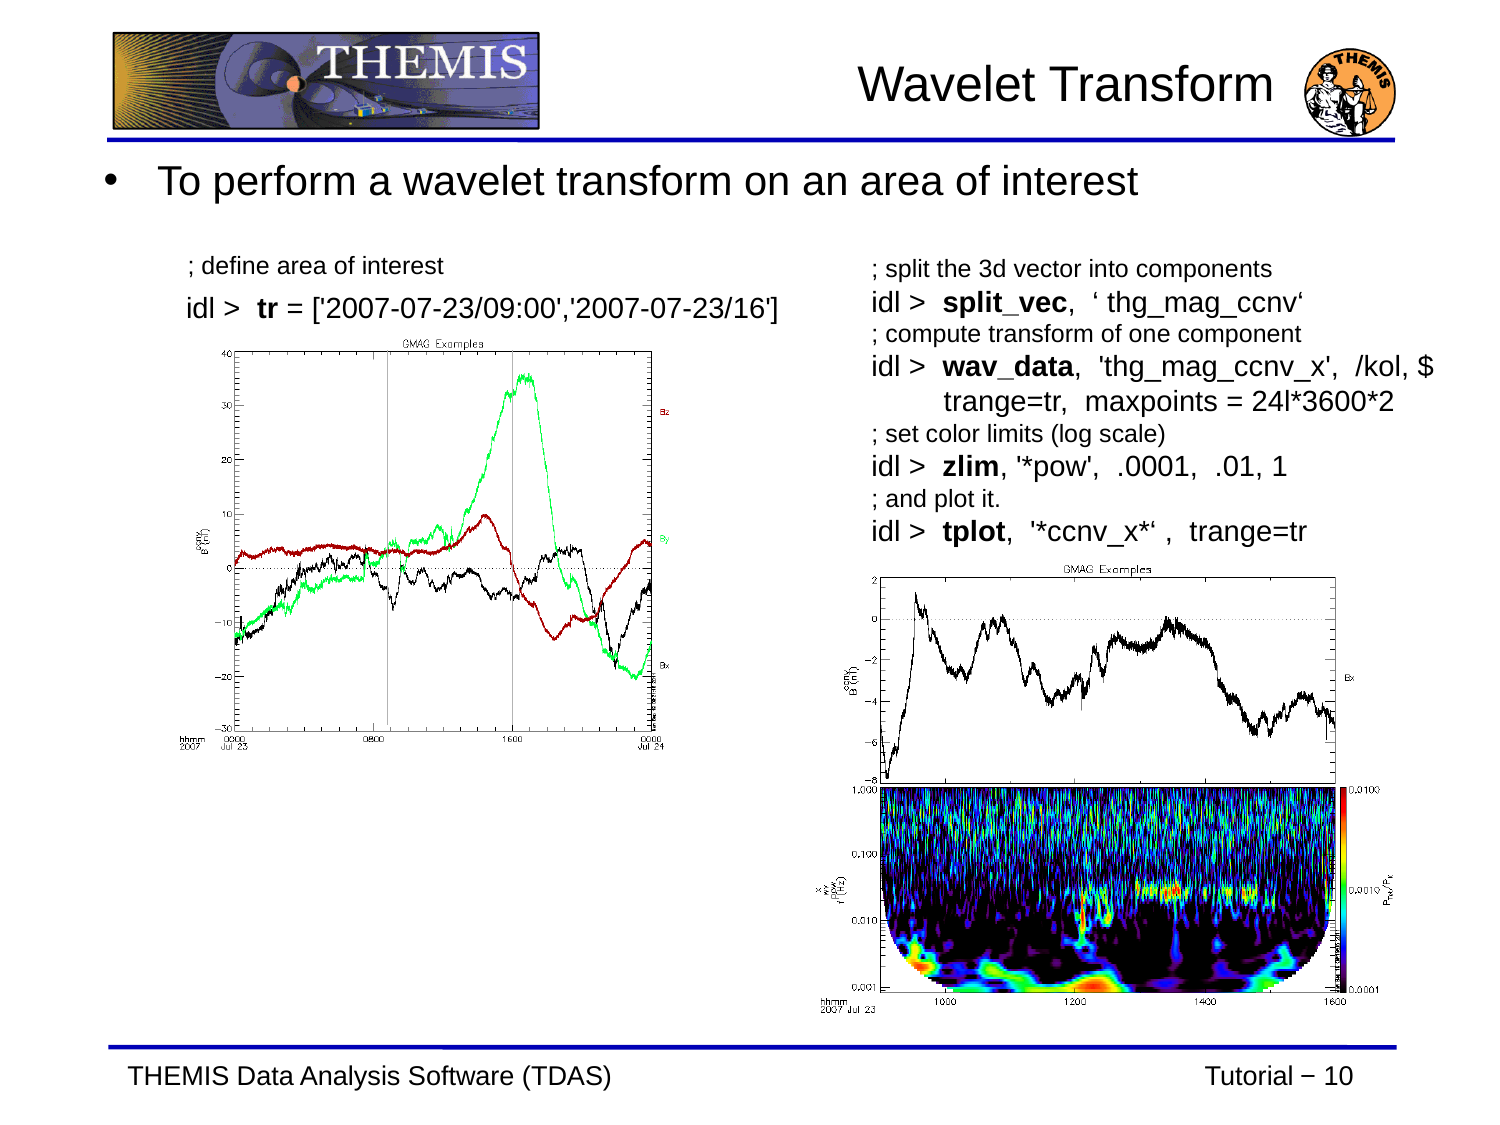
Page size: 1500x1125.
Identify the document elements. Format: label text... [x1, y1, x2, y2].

picture [174, 337, 712, 767]
picture [1304, 48, 1396, 137]
list To perform a wavelet transform on an area of interest ; define area of interest idl > tr = ['2007-07-23/09:00','2007-07-23/16'] [0, 74, 1176, 301]
text_box ; split the 3d vector into components idl > split_vec, ‘ thg_mag_ccnv‘ ; compute transform of one component idl > wav_data, 'thg_mag_ccnv_x', /kol, $ trange=tr, maxpoints = 24l*3600*2 ; set color limits (log scale) idl > zlim, '*pow', .0001, .01, 1 ; and plot it. idl > tplot, '*ccnv_x*‘ , trange=tr [662, 245, 1500, 590]
picture [115, 35, 537, 43]
picture [813, 562, 1401, 1032]
title Wavelet Transform [54, 43, 1276, 126]
